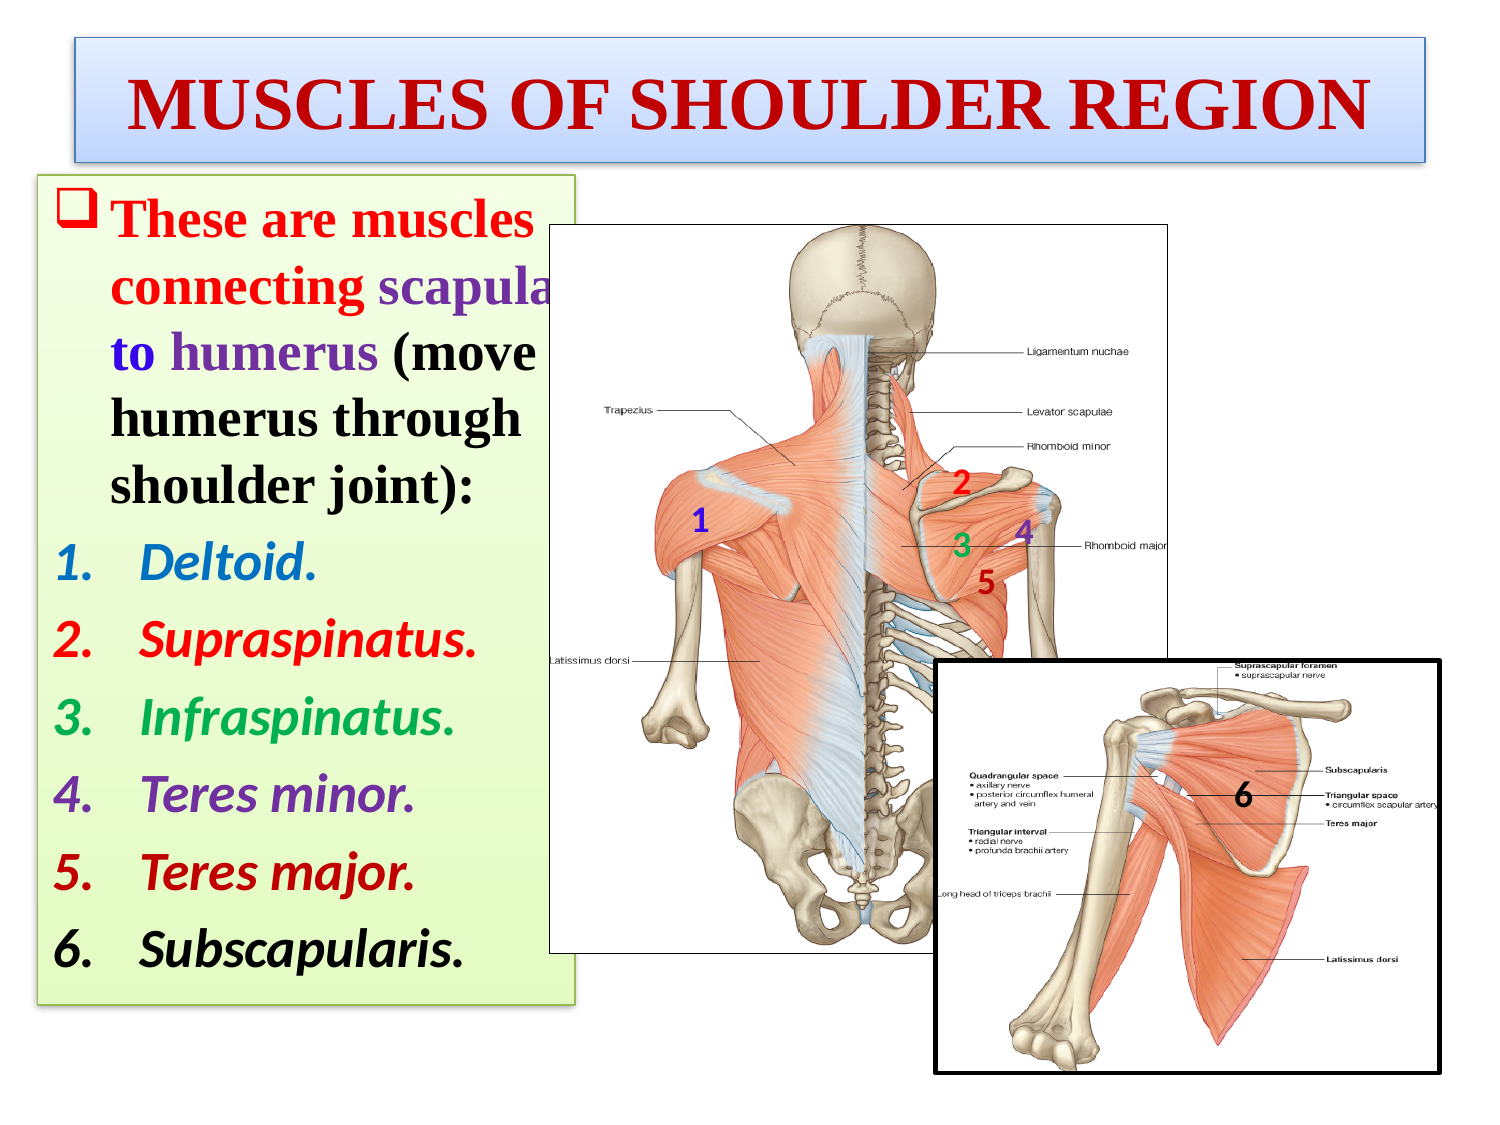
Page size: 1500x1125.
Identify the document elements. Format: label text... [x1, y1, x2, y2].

picture [937, 662, 1438, 1071]
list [549, 224, 1168, 954]
title MUSCLES OF SHOULDER REGION [74, 37, 1426, 163]
list These are muscles connecting scapula to humerus (move humerus through shoulder joint): Deltoid. Supraspinatus. Infraspinatus. Teres minor. Teres major. Subscapularis. [37, 174, 576, 1006]
